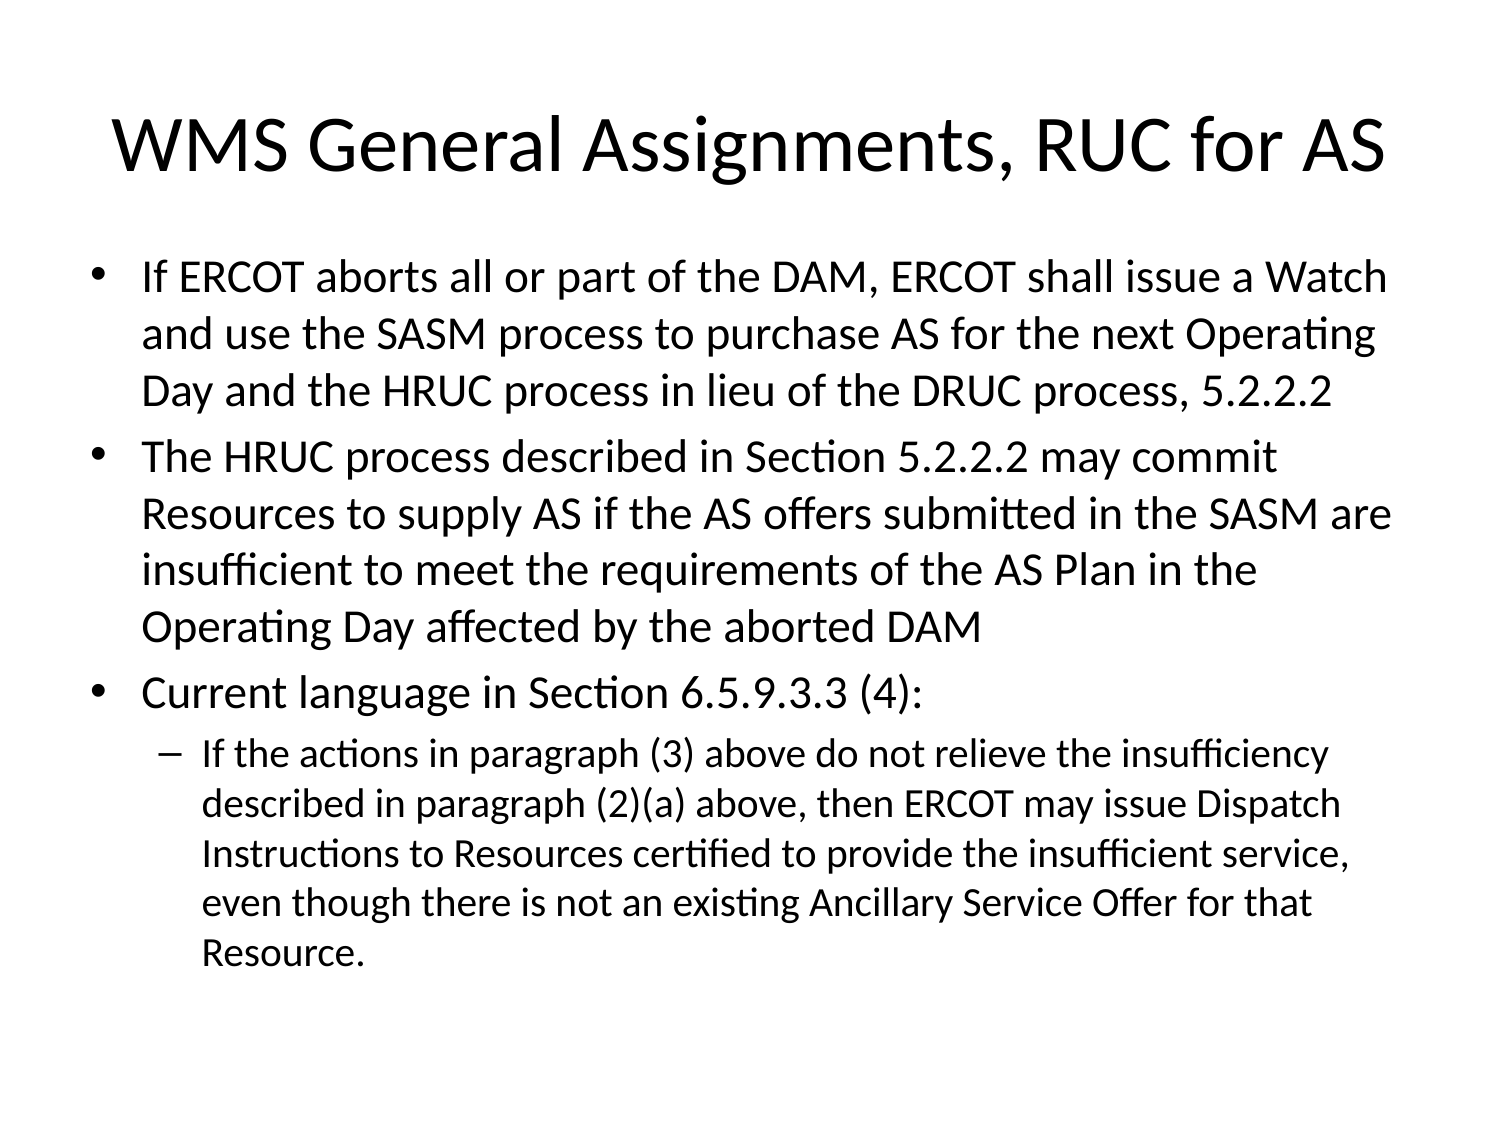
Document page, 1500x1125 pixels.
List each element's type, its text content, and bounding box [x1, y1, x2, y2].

list If ERCOT aborts all or part of the DAM, ERCOT shall issue a Watch and use the SASM process to purchase AS for the next Operating Day and the HRUC process in lieu of the DRUC process, 5.2.2.2 The HRUC process described in Section 5.2.2.2 may commit Resources to supply AS if the AS offers submitted in the SASM are insufficient to meet the requirements of the AS Plan in the Operating Day affected by the aborted DAM Current language in Section 6.5.9.3.3 (4): If the actions in paragraph (3) above do not relieve the insufficiency described in paragraph (2)(a) above, then ERCOT may issue Dispatch Instructions to Resources certified to provide the insufficient service, even though there is not an existing Ancillary Service Offer for that Resource. [75, 237, 1450, 1063]
title WMS General Assignments, RUC for AS [75, 45, 1425, 233]
